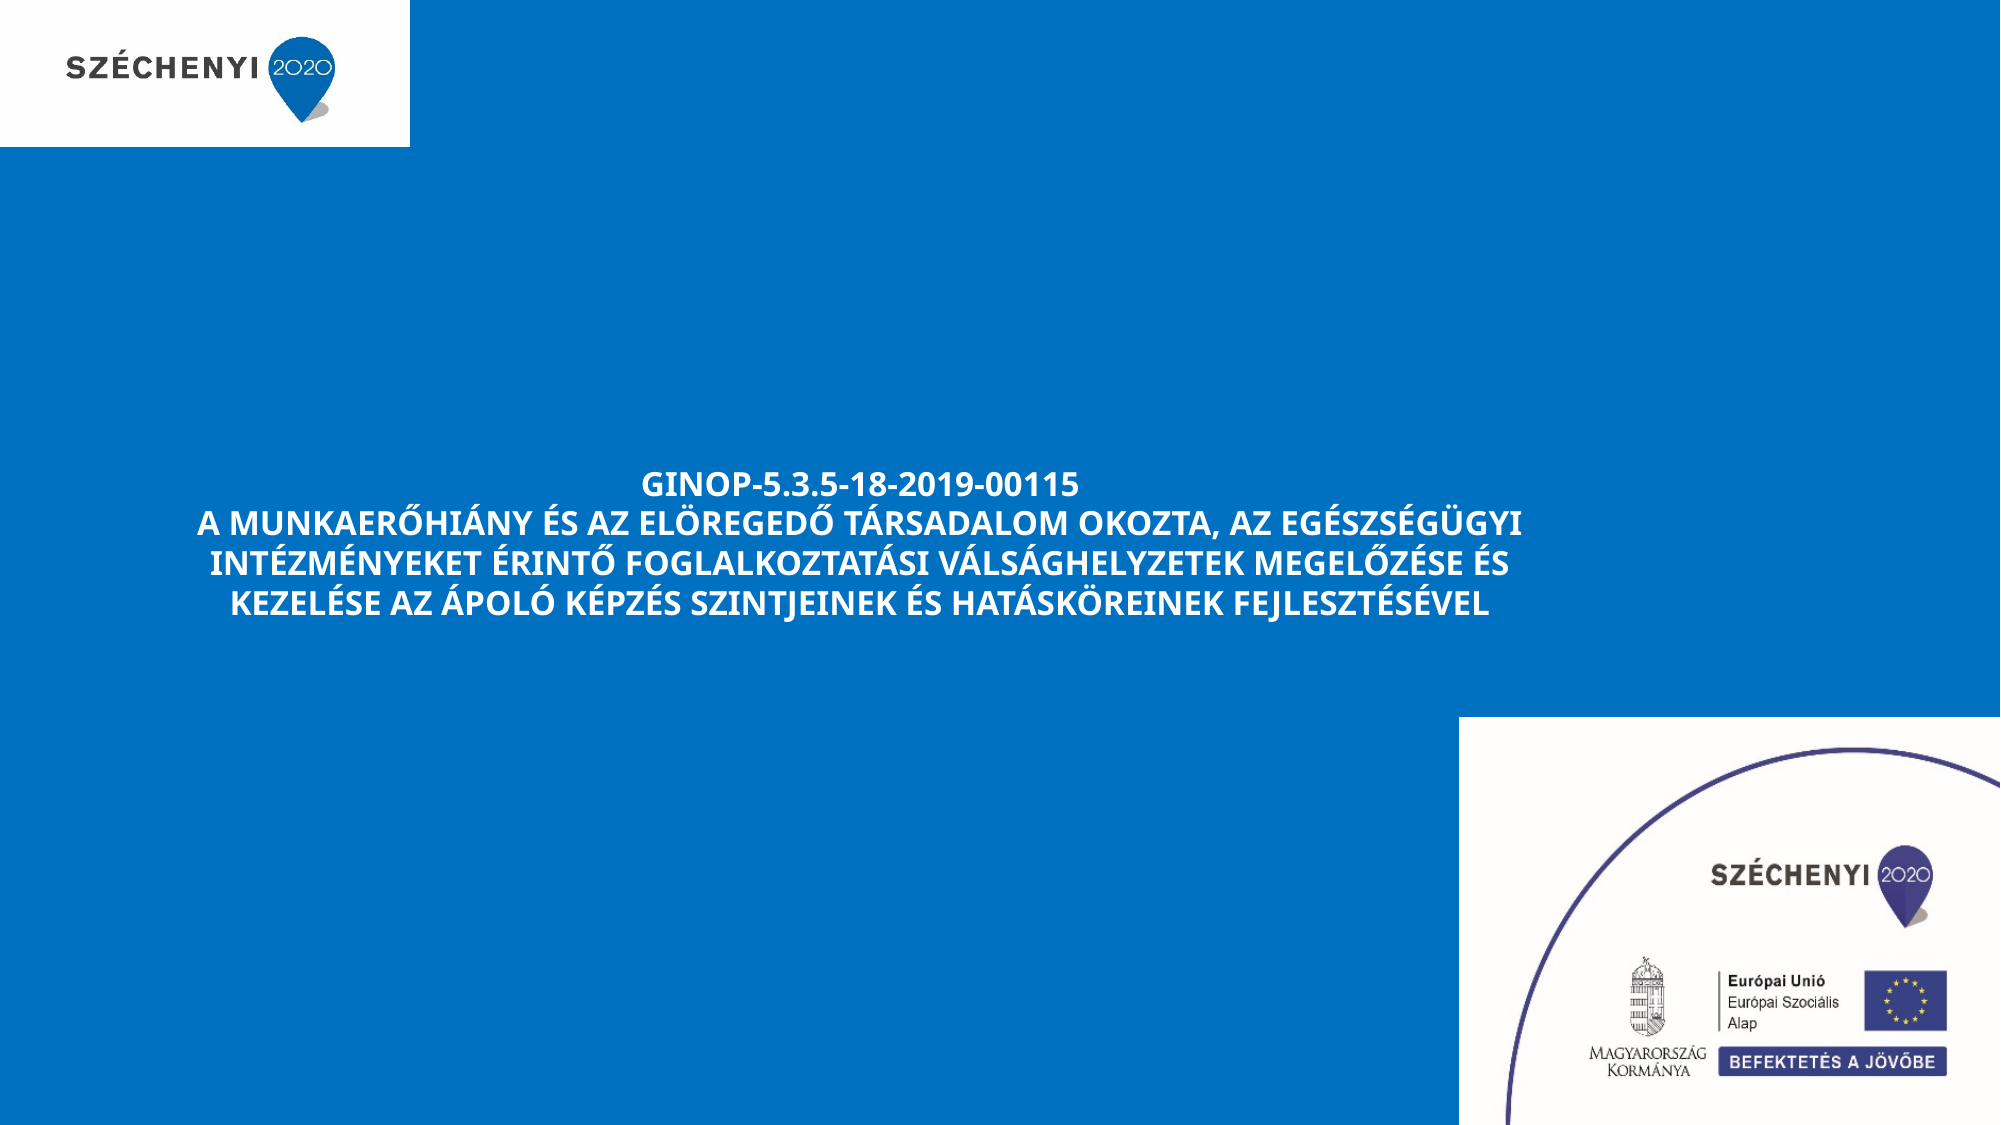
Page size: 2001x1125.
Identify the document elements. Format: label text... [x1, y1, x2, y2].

title GINOP-5.3.5-18-2019-00115 A munkaerőhiány és az elöregedő társadalom okozta, az egészségügyi intézményeket érintő foglalkoztatási válsághelyzetek megelőzése és kezelése az ápoló képzés szintjeinek és hatásköreinek fejlesztésével [160, 418, 1561, 667]
picture [1459, 716, 2000, 1125]
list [0, 0, 410, 148]
